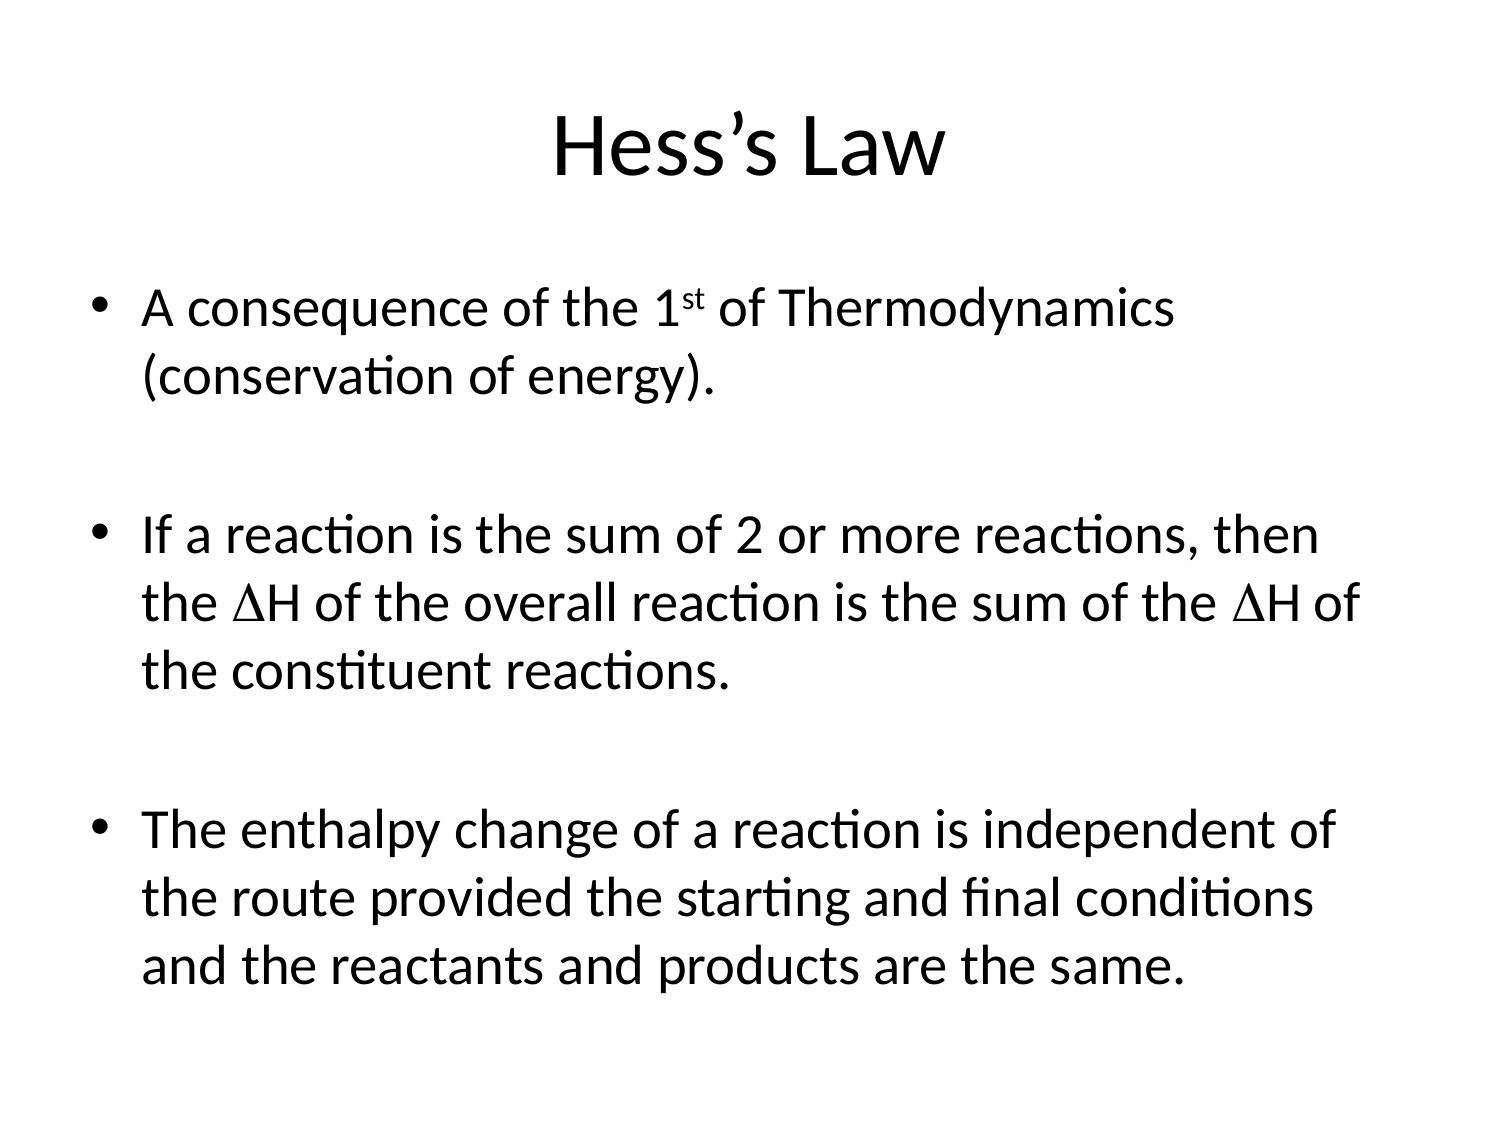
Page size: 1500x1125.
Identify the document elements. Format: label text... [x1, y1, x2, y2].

list A consequence of the 1st of Thermodynamics (conservation of energy). If a reaction is the sum of 2 or more reactions, then the H of the overall reaction is the sum of the H of the constituent reactions. The enthalpy change of a reaction is independent of the route provided the starting and final conditions and the reactants and products are the same. [75, 262, 1425, 1005]
title Hess’s Law [75, 45, 1425, 233]
